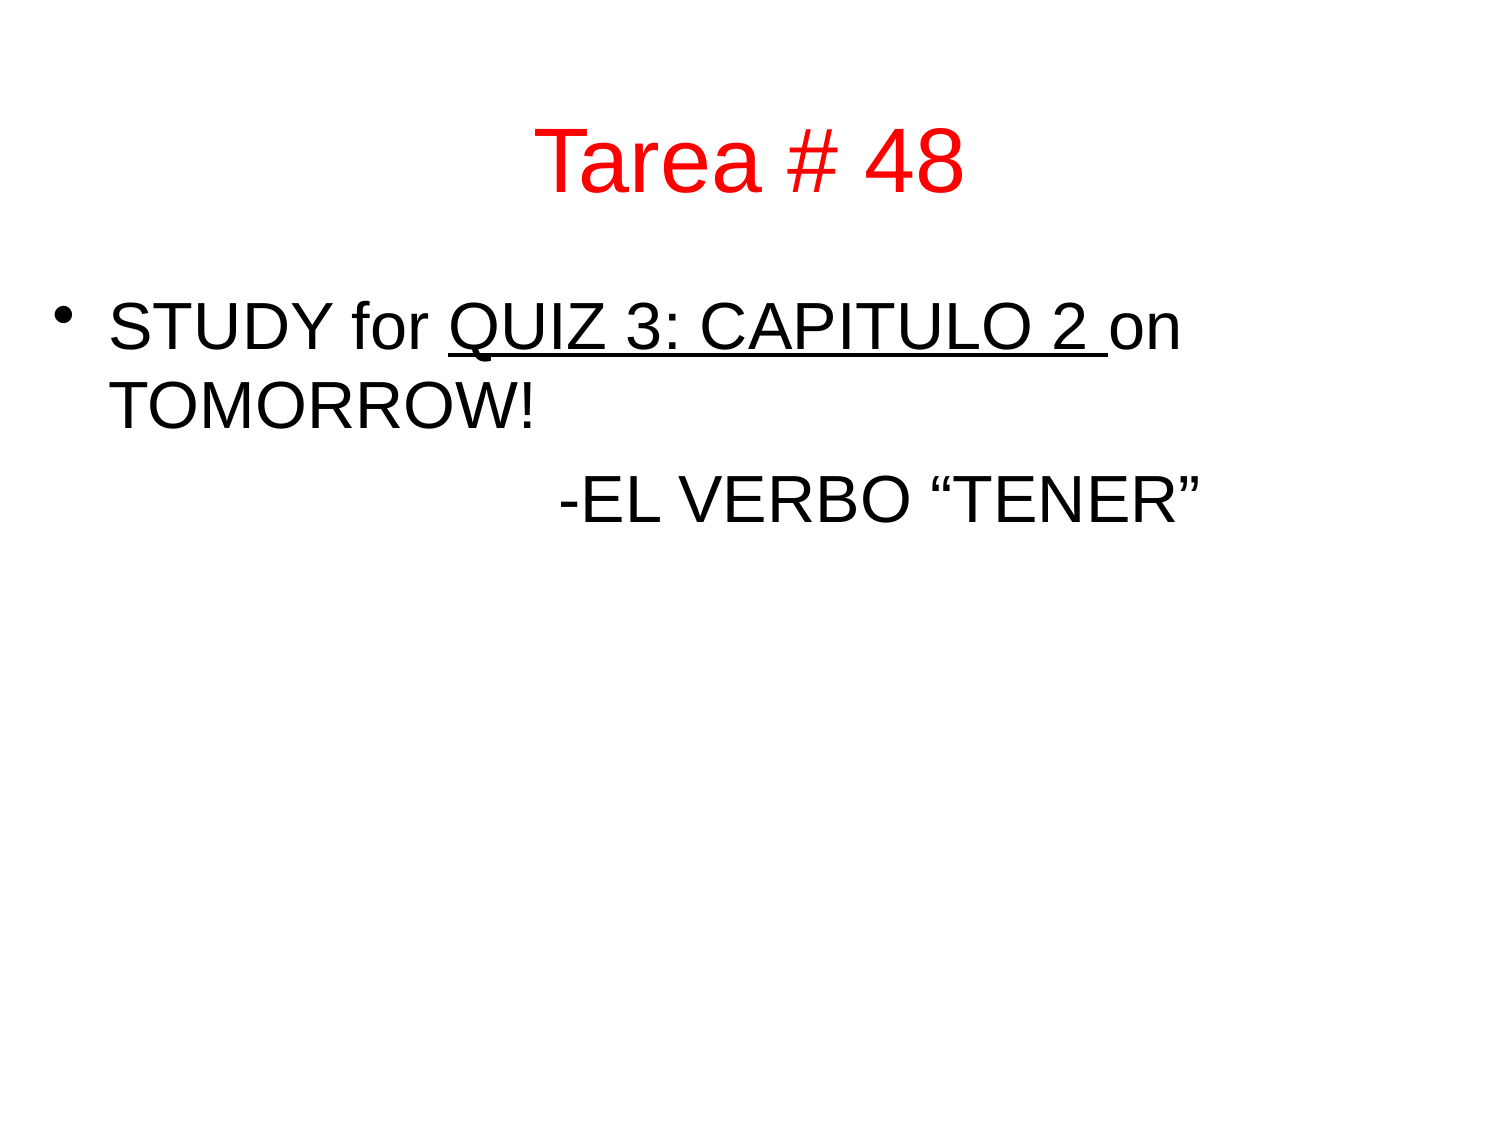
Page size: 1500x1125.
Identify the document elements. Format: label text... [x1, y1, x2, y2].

text_box STUDY for QUIZ 3: CAPITULO 2 on TOMORROW! -EL VERBO “TENER” [37, 275, 1500, 1063]
text_box Tarea # 48 [74, 62, 1425, 250]
